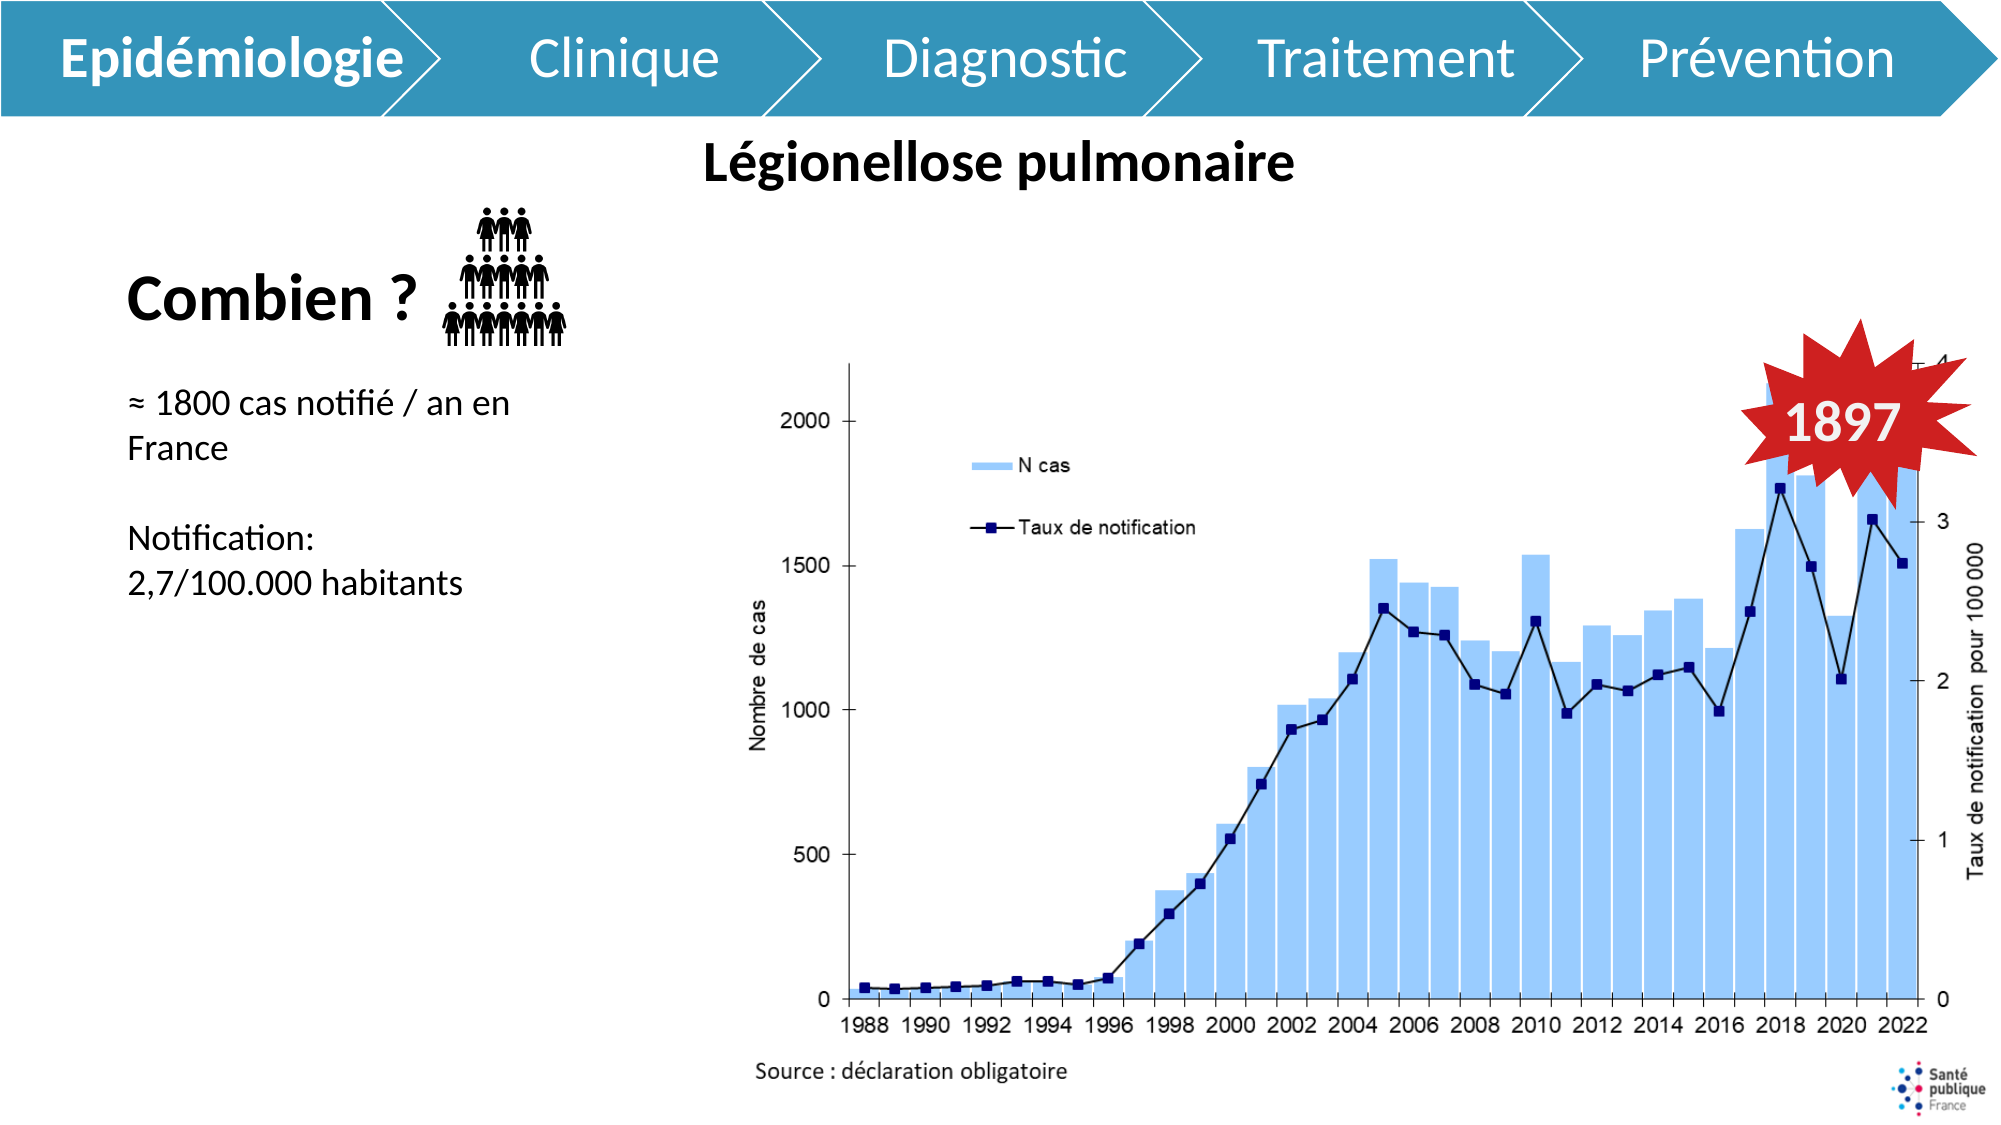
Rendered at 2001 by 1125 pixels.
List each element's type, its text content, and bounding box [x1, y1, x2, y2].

text_box Légionellose pulmonaire [689, 115, 1311, 201]
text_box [1751, 305, 1976, 530]
picture [720, 305, 2000, 1125]
picture [427, 201, 578, 352]
text_box Combien ? ≈ 1800 cas notifié / an en France Notification: 2,7/100.000 habitants [112, 245, 627, 611]
